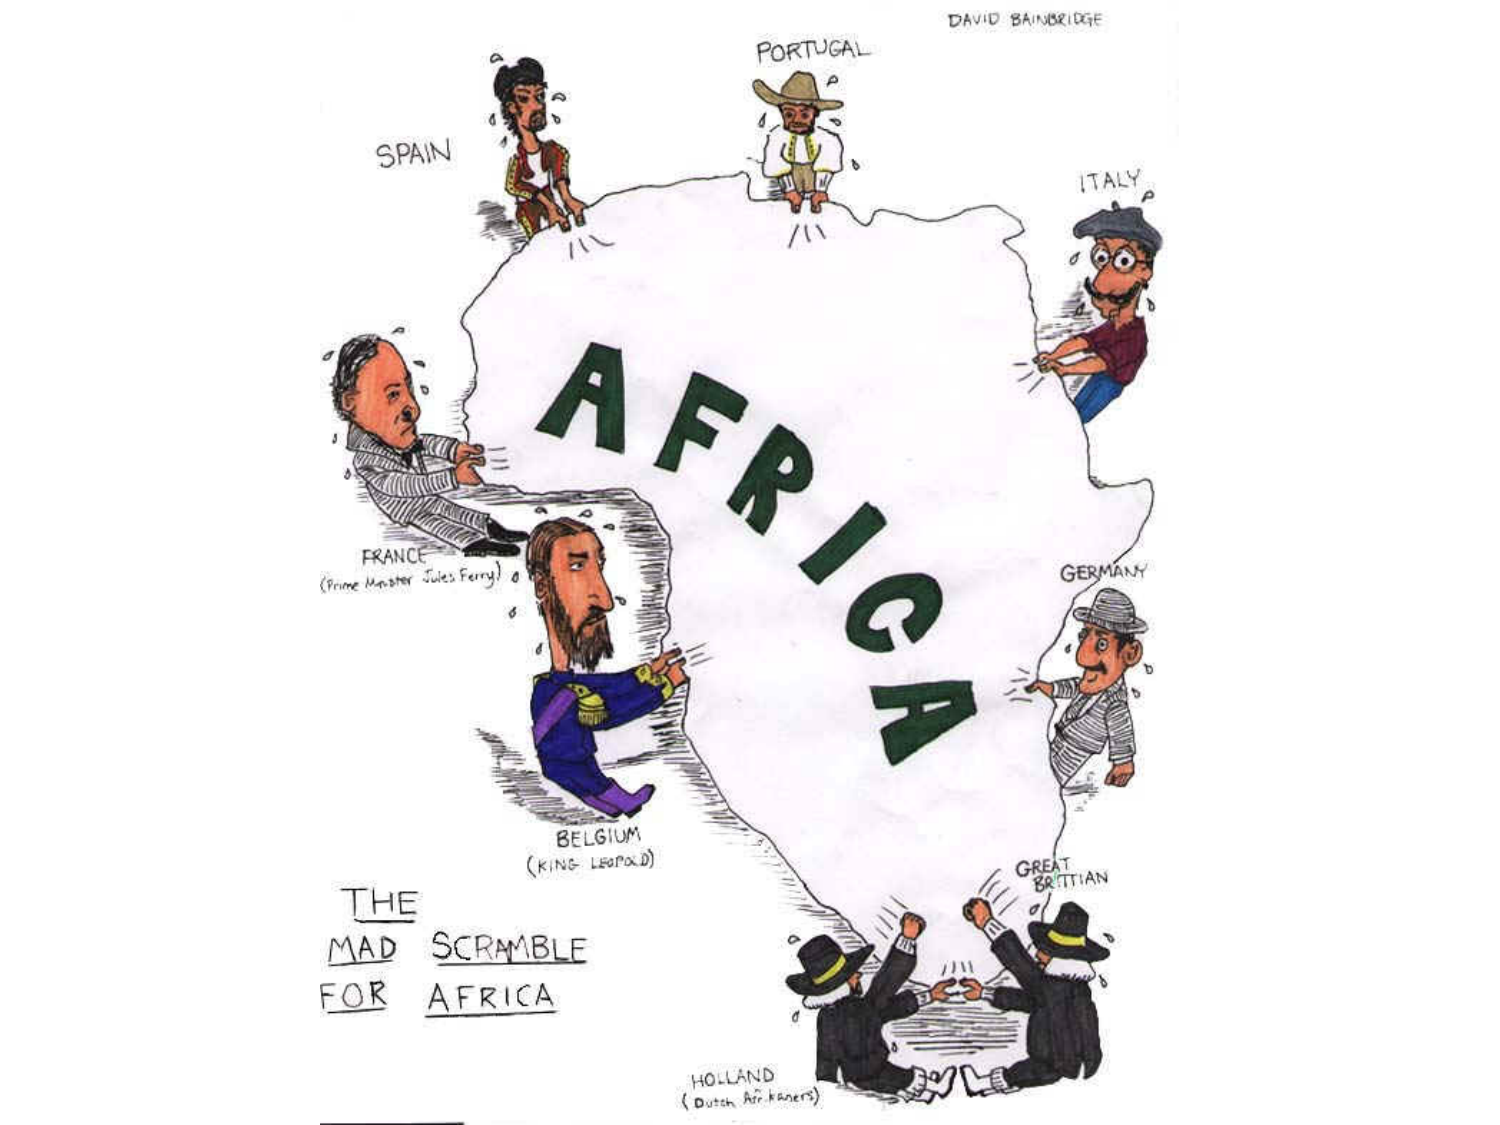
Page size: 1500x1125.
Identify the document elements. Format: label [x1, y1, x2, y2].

picture [320, 0, 1179, 1125]
